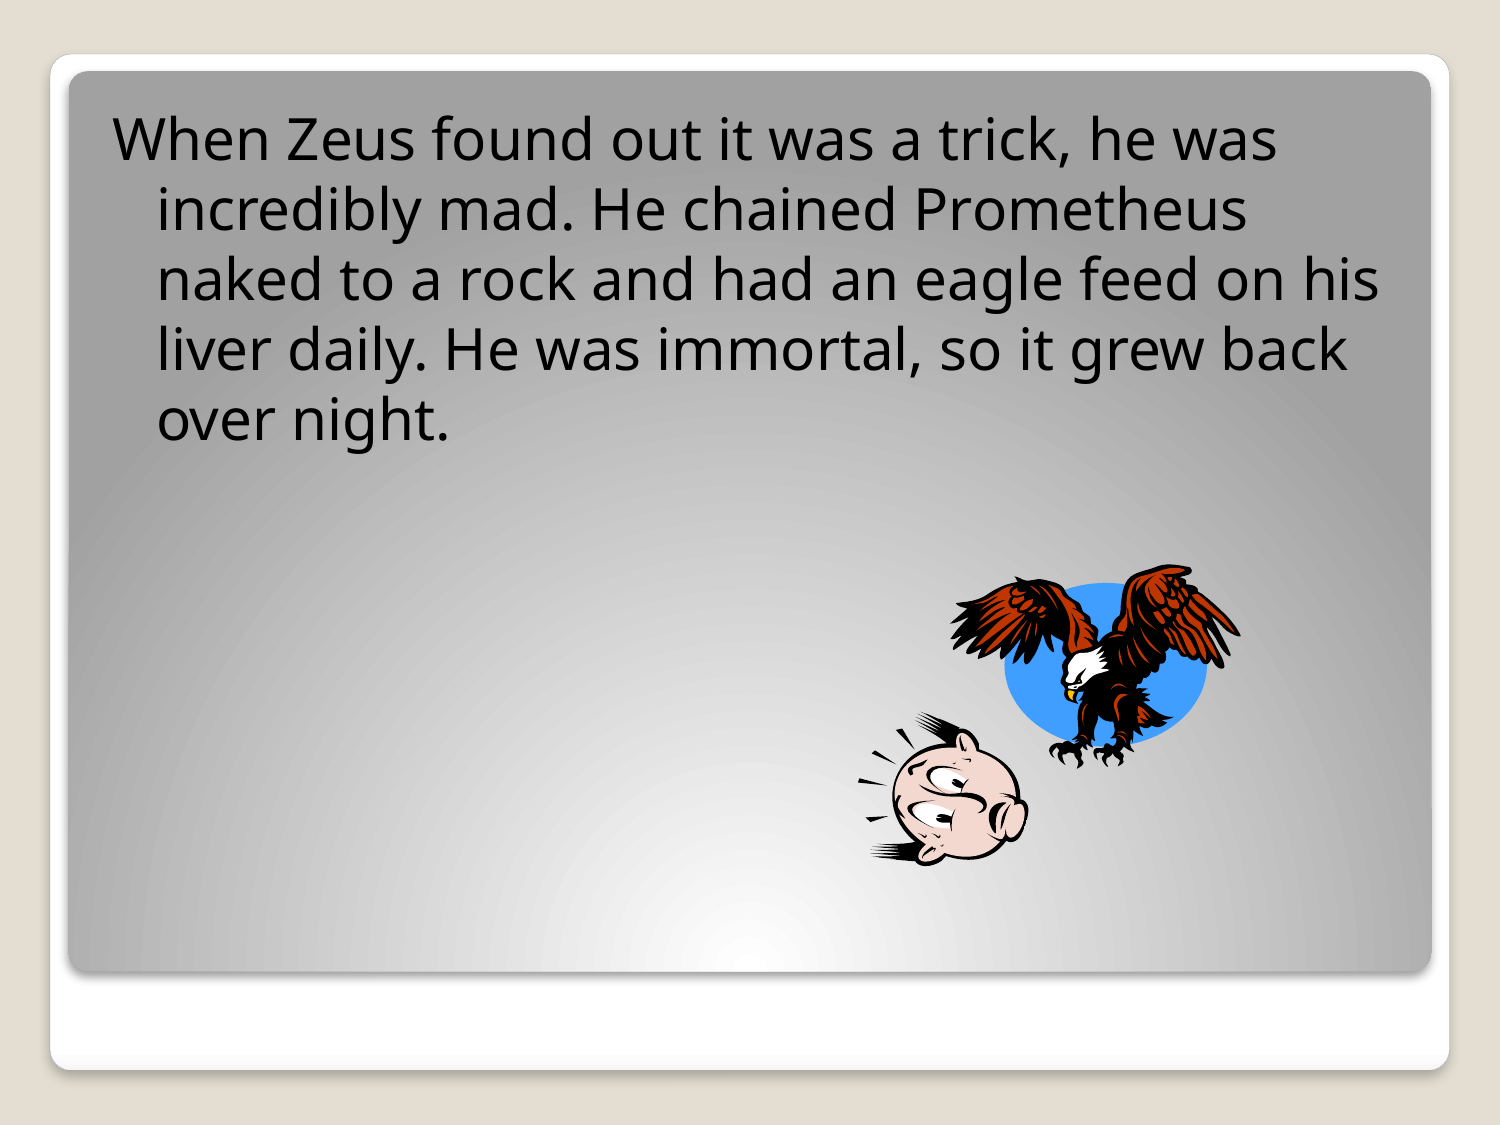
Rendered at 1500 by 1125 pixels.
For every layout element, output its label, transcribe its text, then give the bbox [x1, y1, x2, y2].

picture [866, 562, 1242, 886]
list When Zeus found out it was a trick, he was incredibly mad. He chained Prometheus naked to a rock and had an eagle feed on his liver daily. He was immortal, so it grew back over night. [82, 86, 1425, 774]
